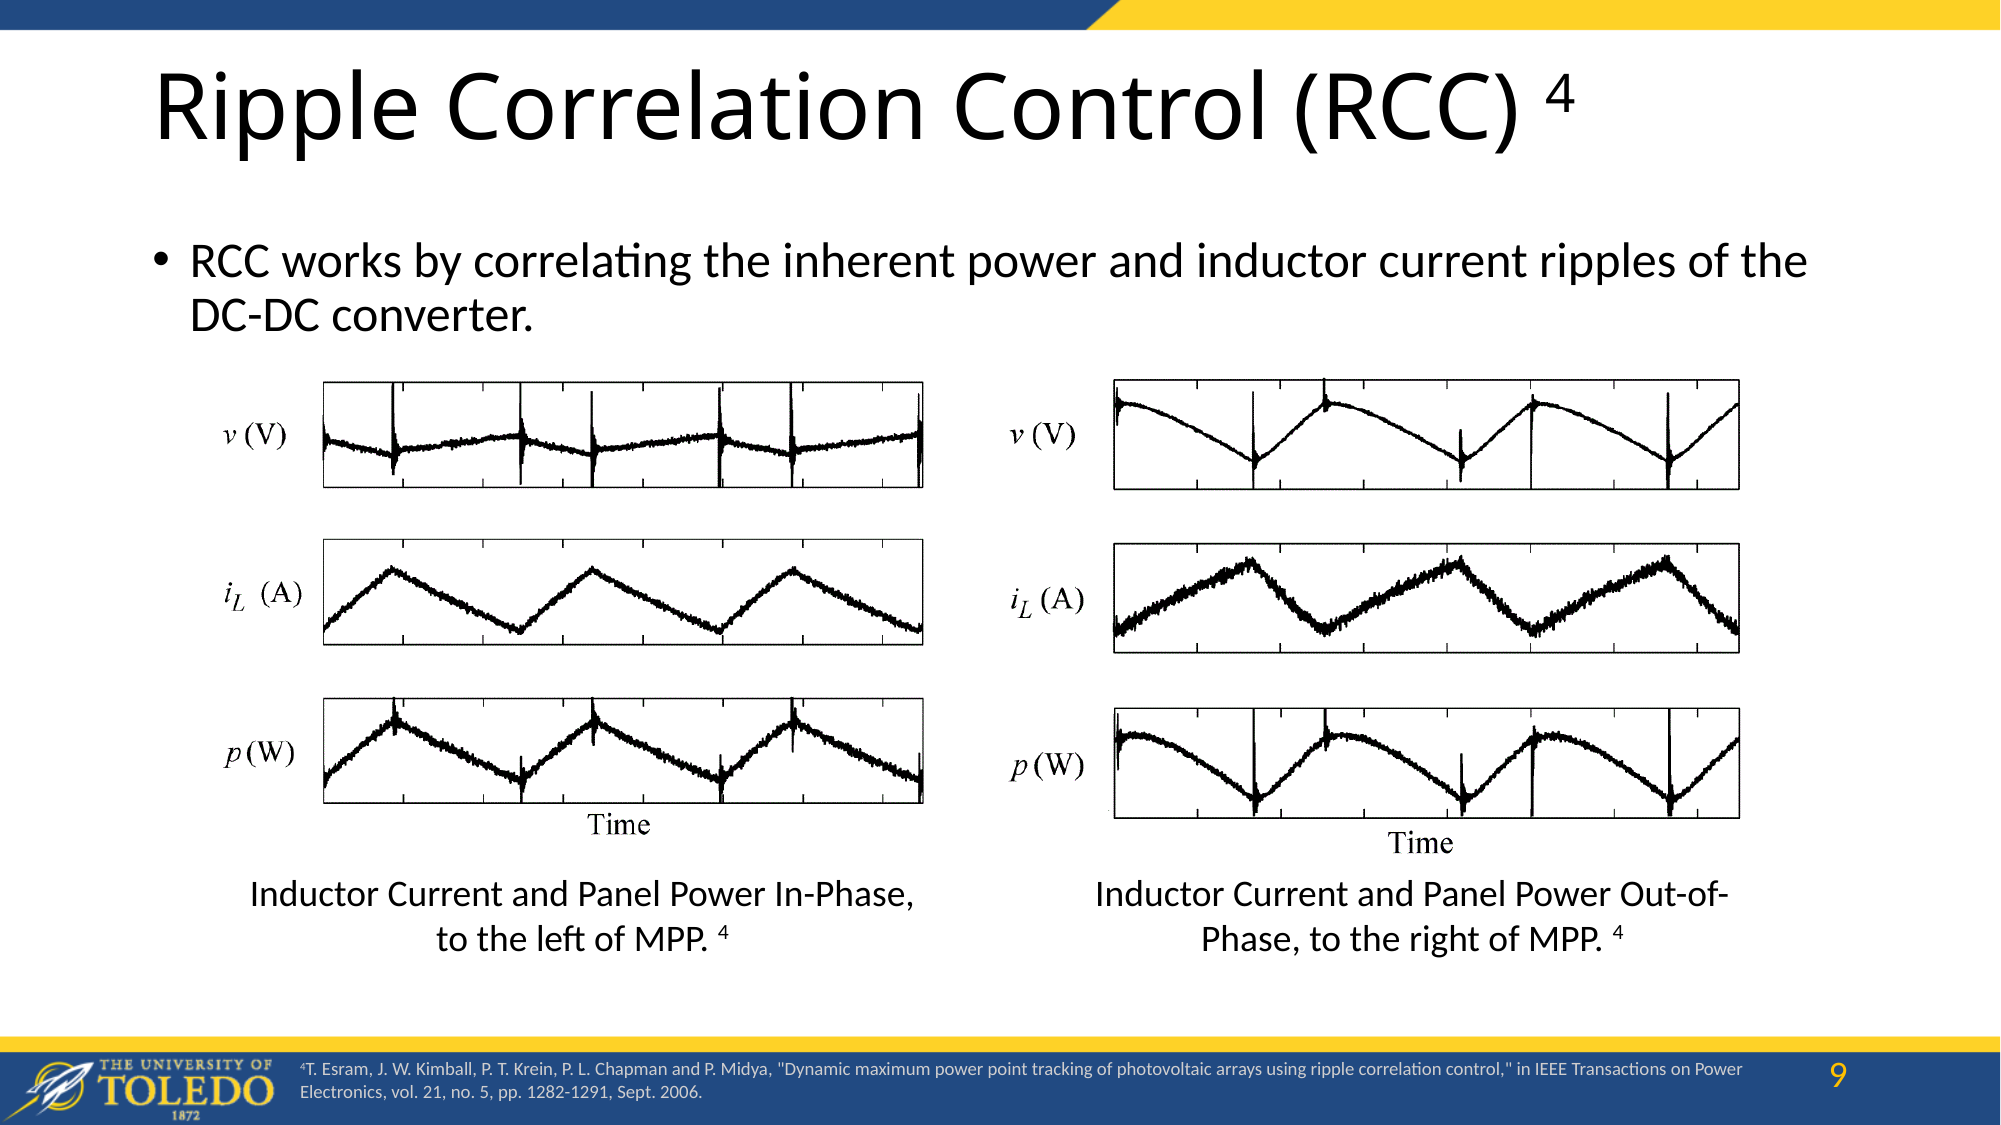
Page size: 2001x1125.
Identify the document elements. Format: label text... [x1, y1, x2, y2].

title Ripple Correlation Control (RCC) 4 [137, 49, 1863, 170]
text_box Inductor Current and Panel Power In-Phase, to the left of MPP. 4 [232, 861, 933, 967]
list RCC works by correlating the inherent power and inductor current ripples of the DC-DC converter. [137, 226, 1863, 421]
text_box Inductor Current and Panel Power Out-of-Phase, to the right of MPP. 4 [1062, 861, 1763, 967]
picture [0, 0, 2001, 1125]
slide_number 9 [1412, 1042, 1863, 1103]
text_box 4T. Esram, J. W. Kimball, P. T. Krein, P. L. Chapman and P. Midya, "Dynamic maximum power point tracking of photovoltaic arrays using ripple correlation control," in IEEE Transactions on Power Electronics, vol. 21, no. 5, pp. 1282-1291, Sept. 2006. [285, 1049, 1834, 1110]
